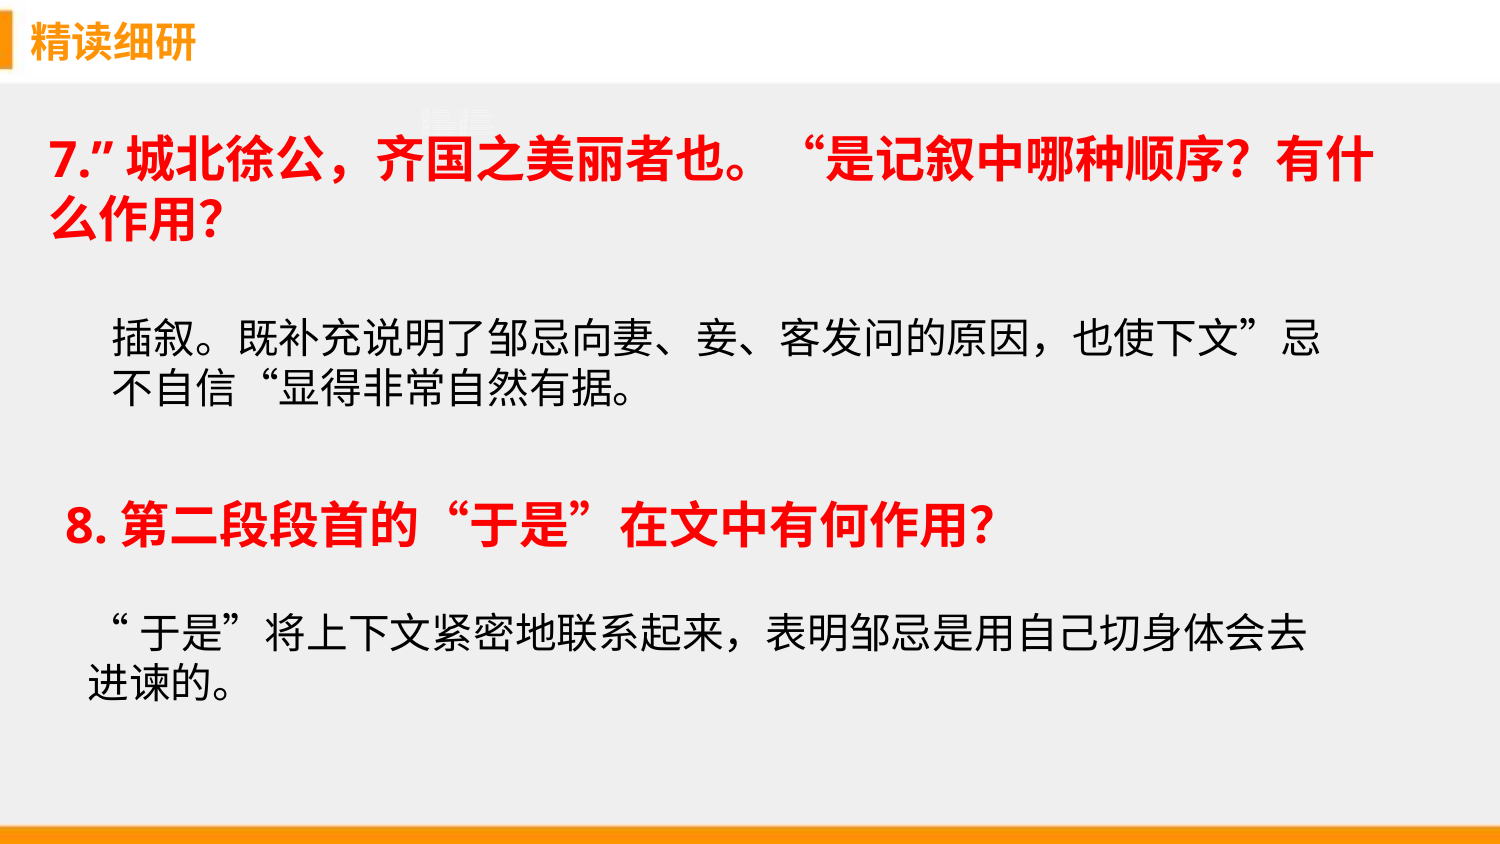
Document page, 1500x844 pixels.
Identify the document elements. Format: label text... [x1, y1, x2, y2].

title 精读细研 [15, 0, 239, 82]
text_box “于是”将上下文紧密地联系起来，表明邹忌是用自己切身体会去进谏的。 [72, 599, 1362, 715]
picture [0, 0, 1500, 844]
text_box 7.”城北徐公，齐国之美丽者也。“是记叙中哪种顺序？有什么作用？ [34, 120, 1425, 256]
text_box 插叙。既补充说明了邹忌向妻、妾、客发问的原因，也使下文”忌不自信“显得非常自然有据。 [97, 304, 1362, 420]
text_box 8.第二段段首的“于是”在文中有何作用？ [50, 485, 1035, 561]
